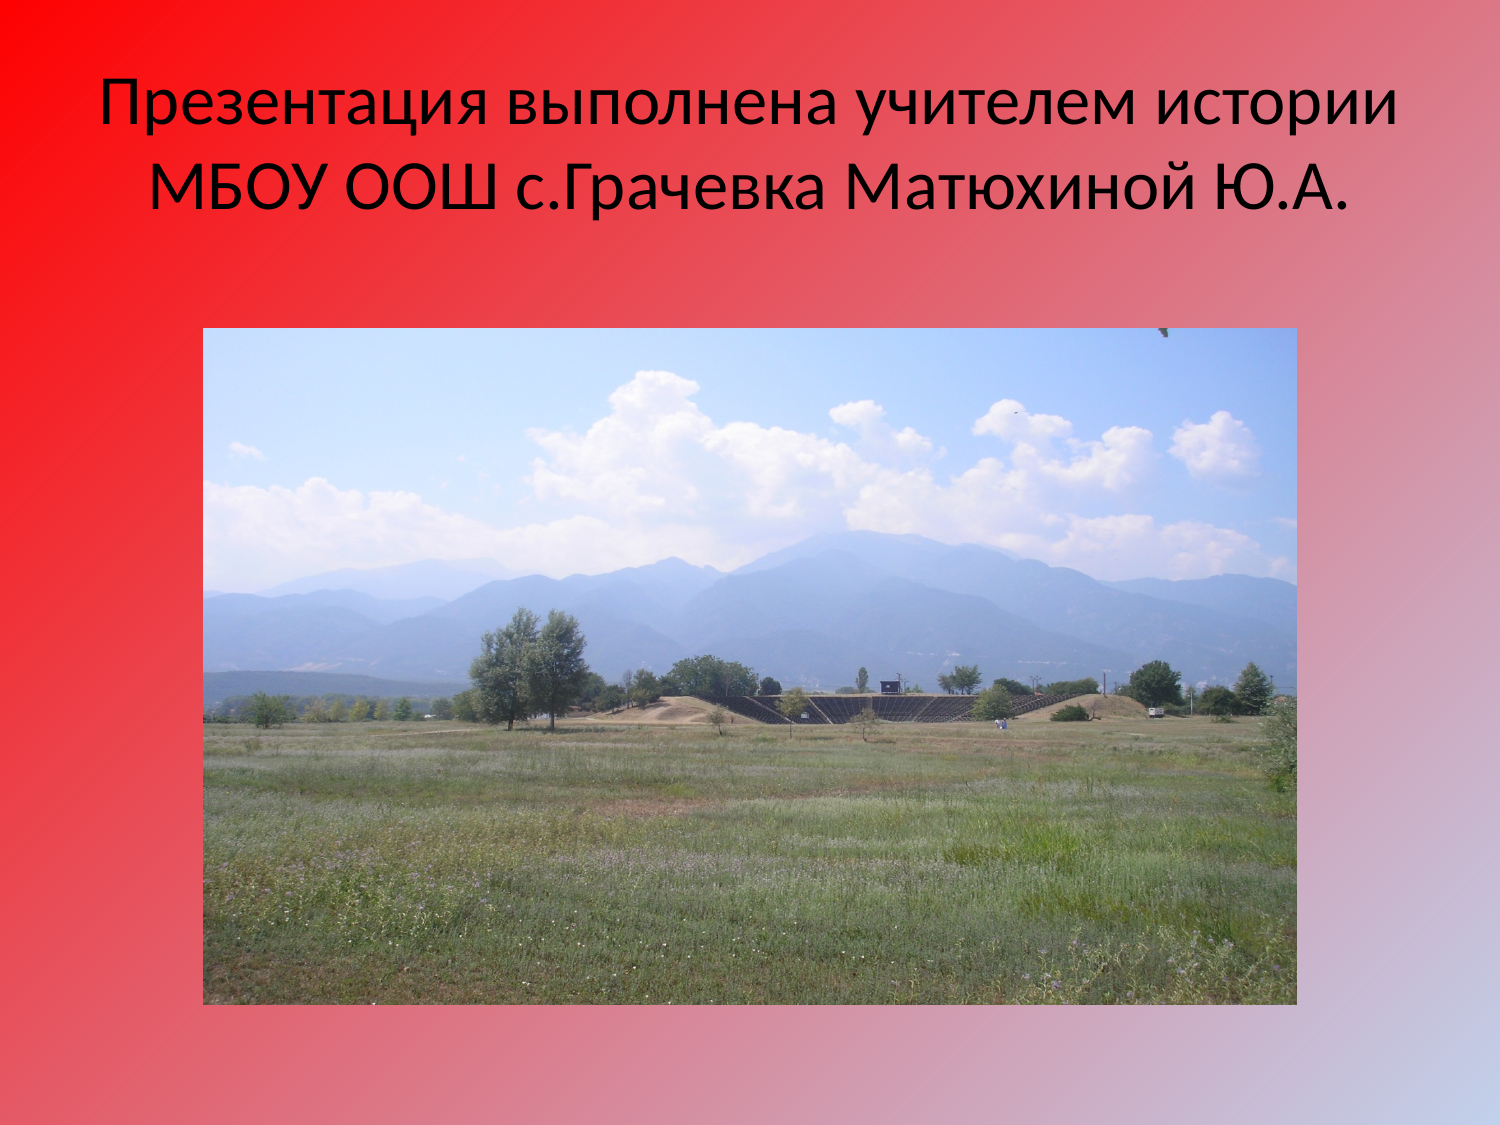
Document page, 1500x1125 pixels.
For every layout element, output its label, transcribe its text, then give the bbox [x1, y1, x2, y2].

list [203, 327, 1297, 1006]
title Презентация выполнена учителем истории МБОУ ООШ с.Грачевка Матюхиной Ю.А. [75, 45, 1425, 233]
